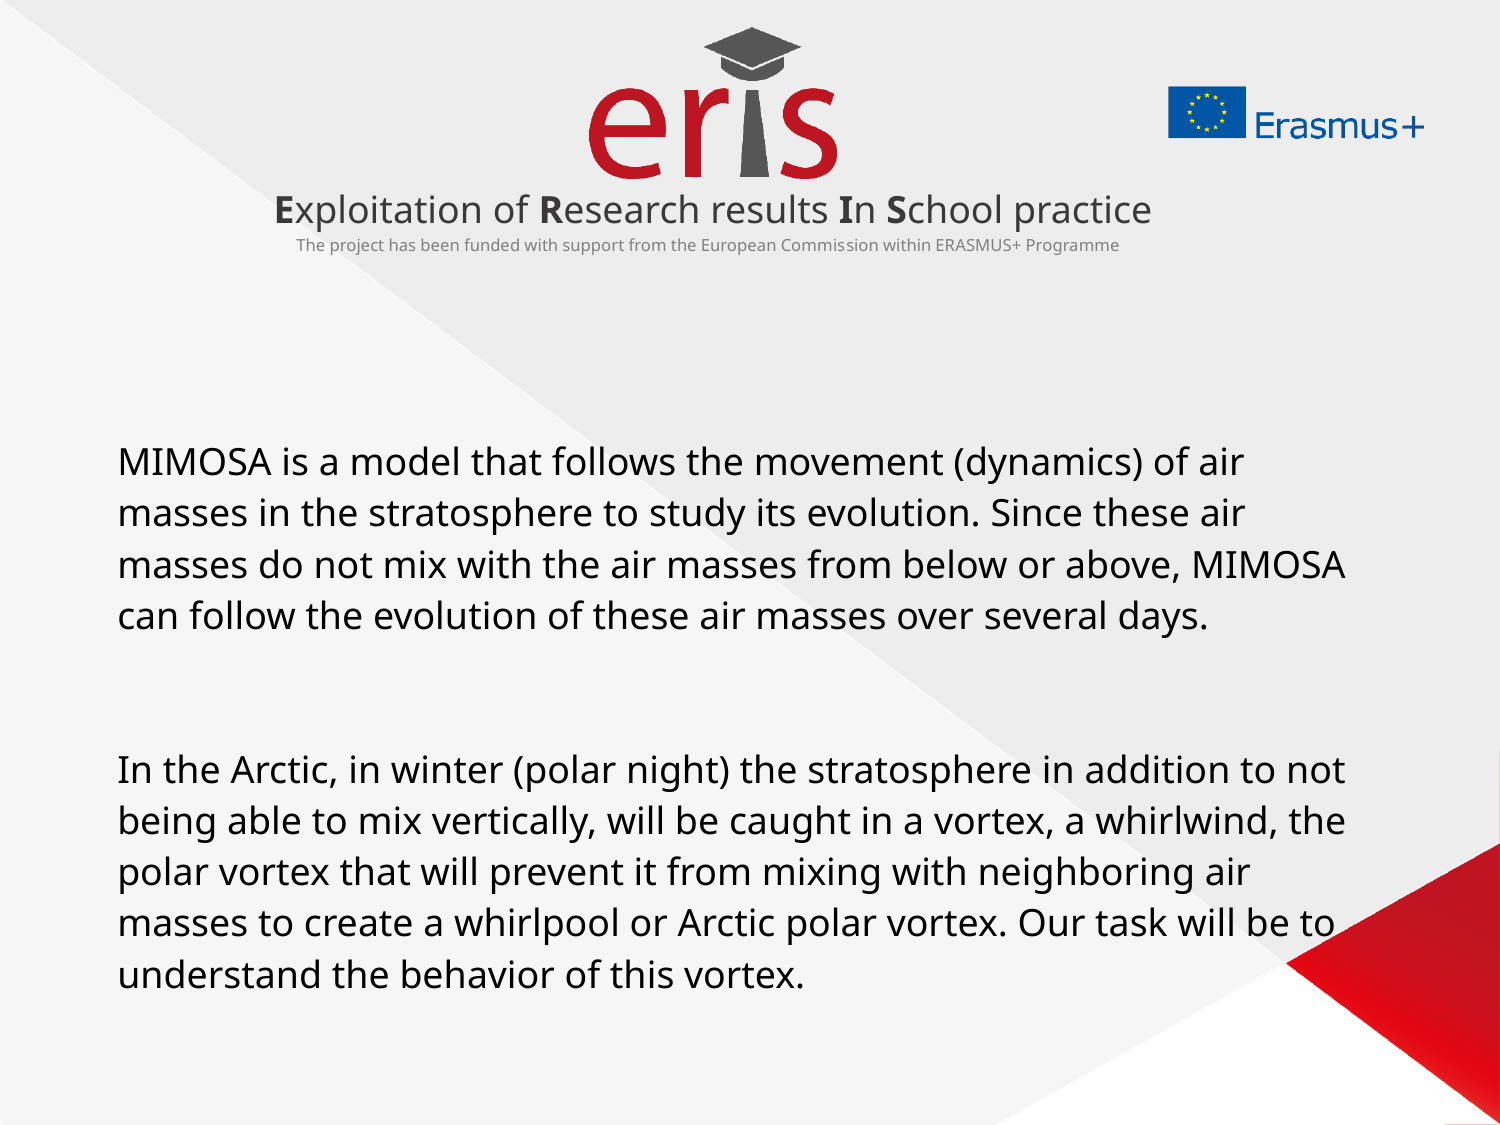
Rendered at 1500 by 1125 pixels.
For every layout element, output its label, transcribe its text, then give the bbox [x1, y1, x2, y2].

picture [0, 0, 1500, 1125]
title MIMOSA is a model that follows the movement (dynamics) of air masses in the stratosphere to study its evolution. Since these air masses do not mix with the air masses from below or above, MIMOSA can follow the evolution of these air masses over several days. In the Arctic, in winter (polar night) the stratosphere in addition to not being able to mix vertically, will be caught in a vortex, a whirlwind, the polar vortex that will prevent it from mixing with neighboring air masses to create a whirlpool or Arctic polar vortex. Our task will be to understand the behavior of this vortex. [102, 282, 1378, 1004]
